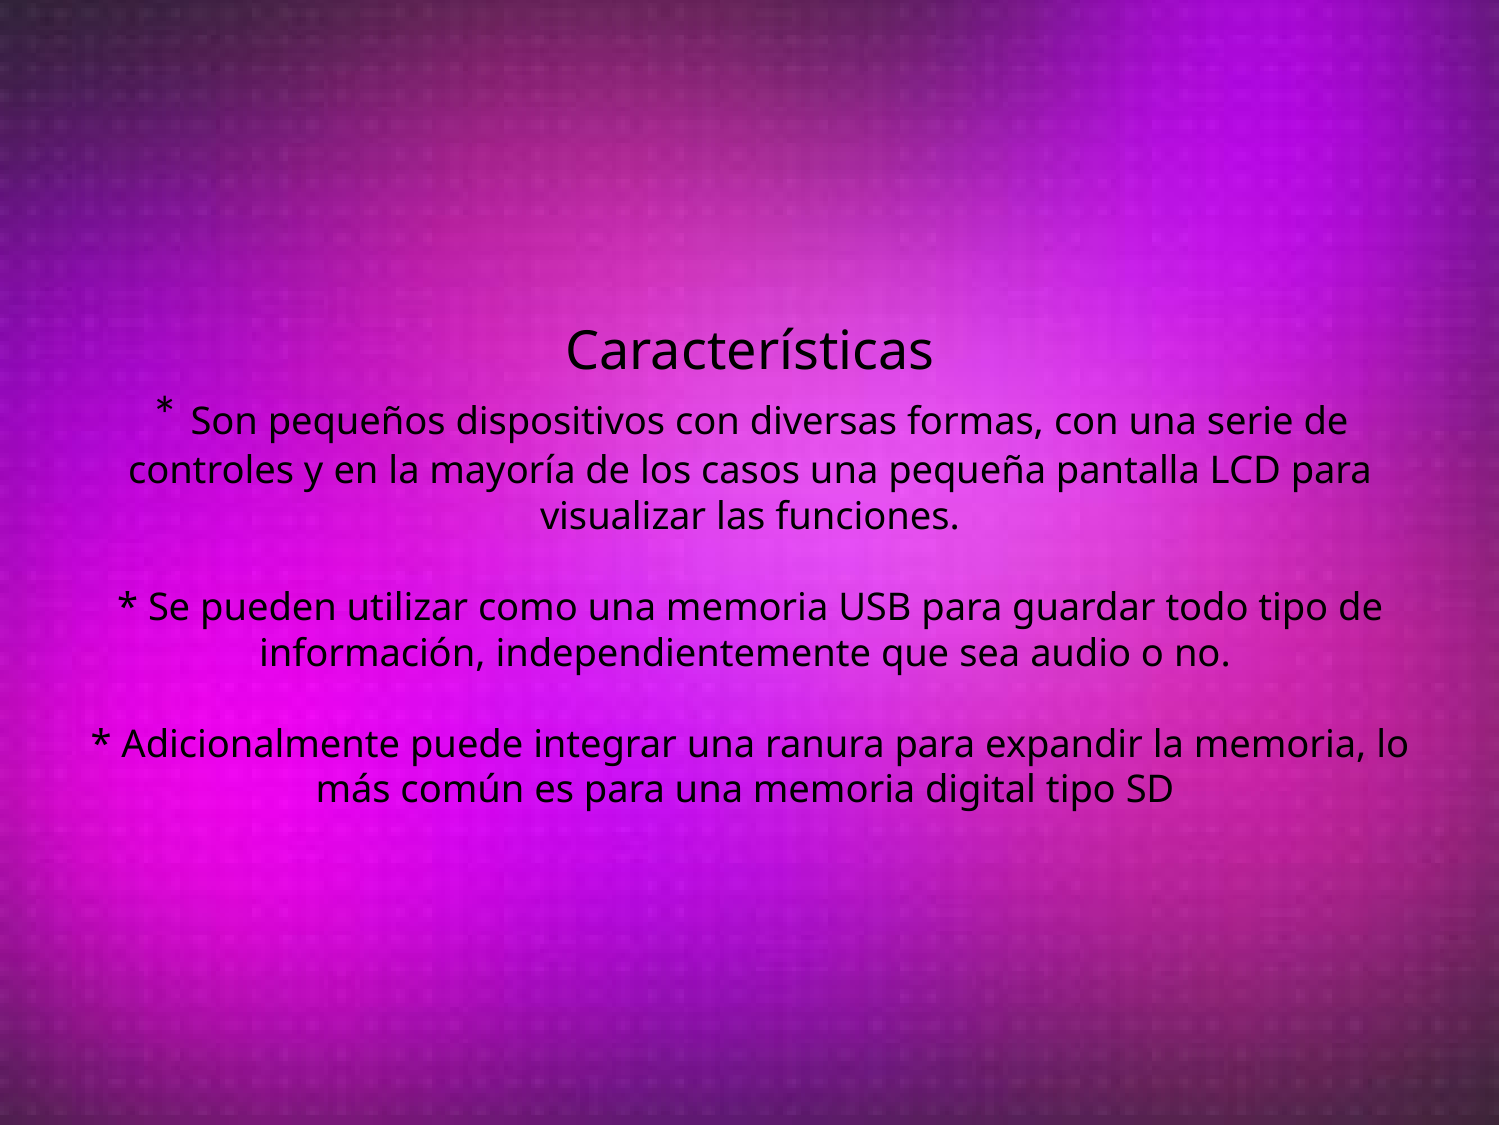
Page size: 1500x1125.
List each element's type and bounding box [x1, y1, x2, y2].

list [0, 0, 1499, 1125]
